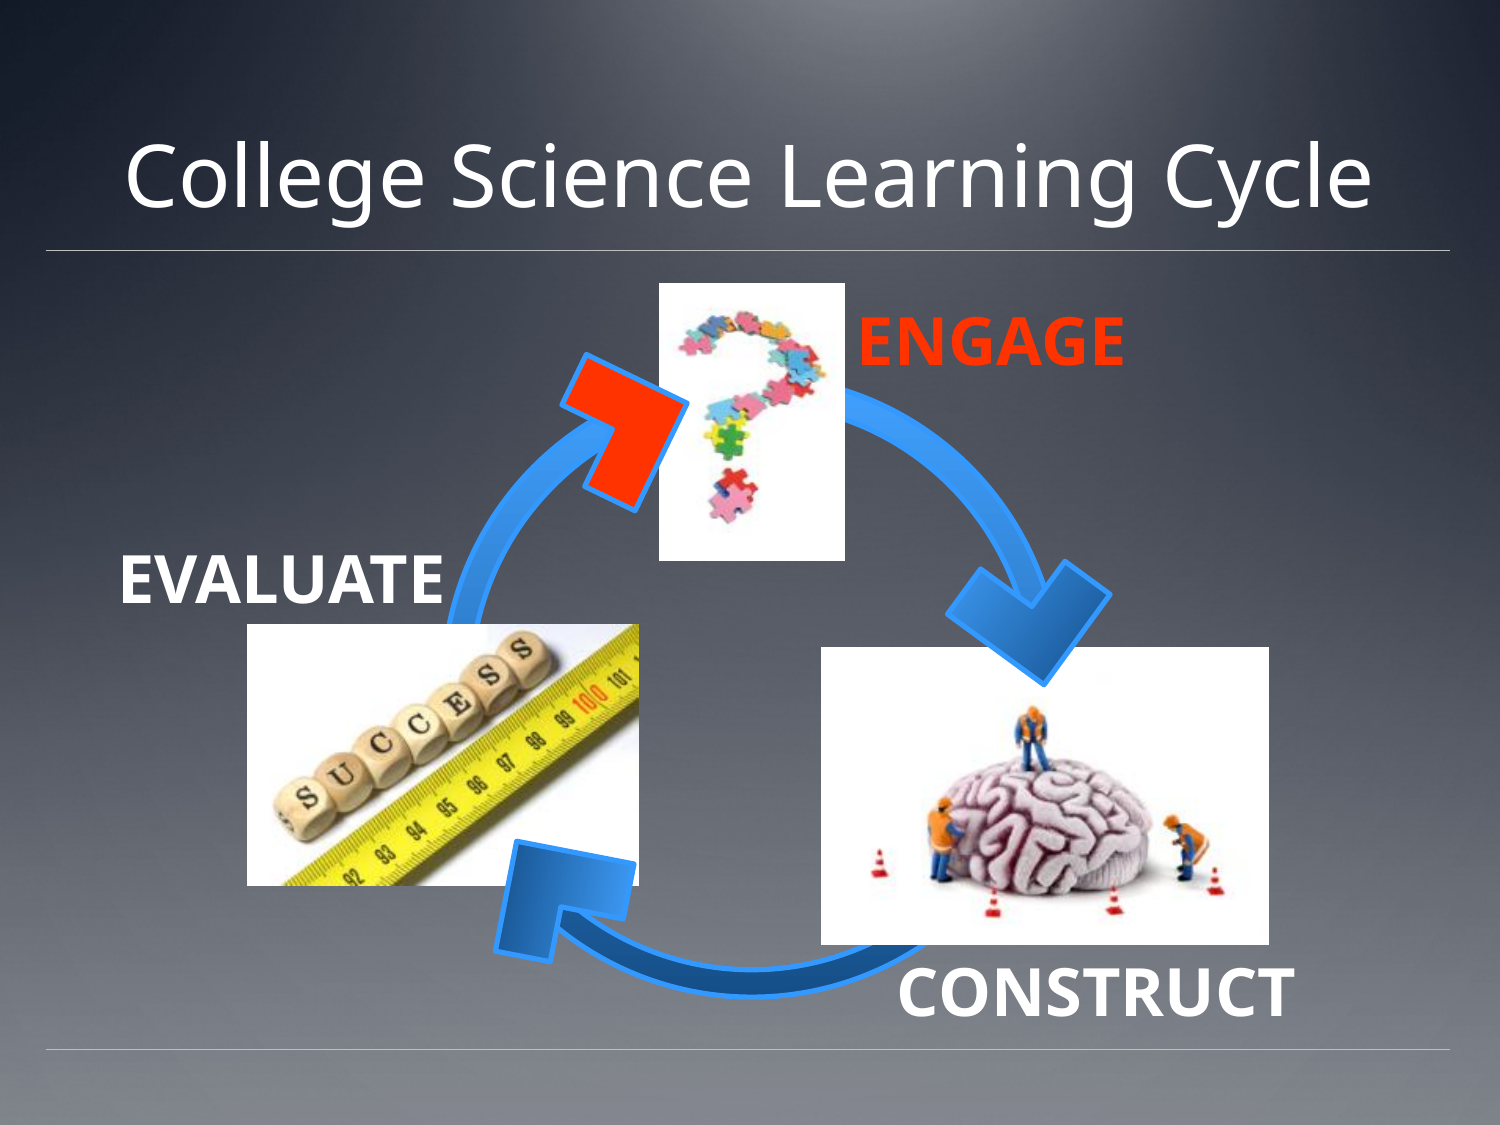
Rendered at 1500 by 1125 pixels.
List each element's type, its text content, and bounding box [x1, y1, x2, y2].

text_box [559, 351, 657, 514]
title College Science Learning Cycle [105, 17, 1394, 233]
text_box [944, 558, 1113, 645]
text_box [847, 388, 1046, 601]
text_box ENGAGE [847, 291, 1142, 387]
picture [245, 622, 641, 888]
text_box CONSTRUCT [882, 942, 1312, 1037]
text_box EVALUATE [102, 529, 461, 625]
picture [819, 645, 1271, 947]
text_box [461, 420, 608, 622]
text_box [559, 911, 882, 1000]
text_box [492, 888, 632, 965]
picture [657, 281, 847, 563]
